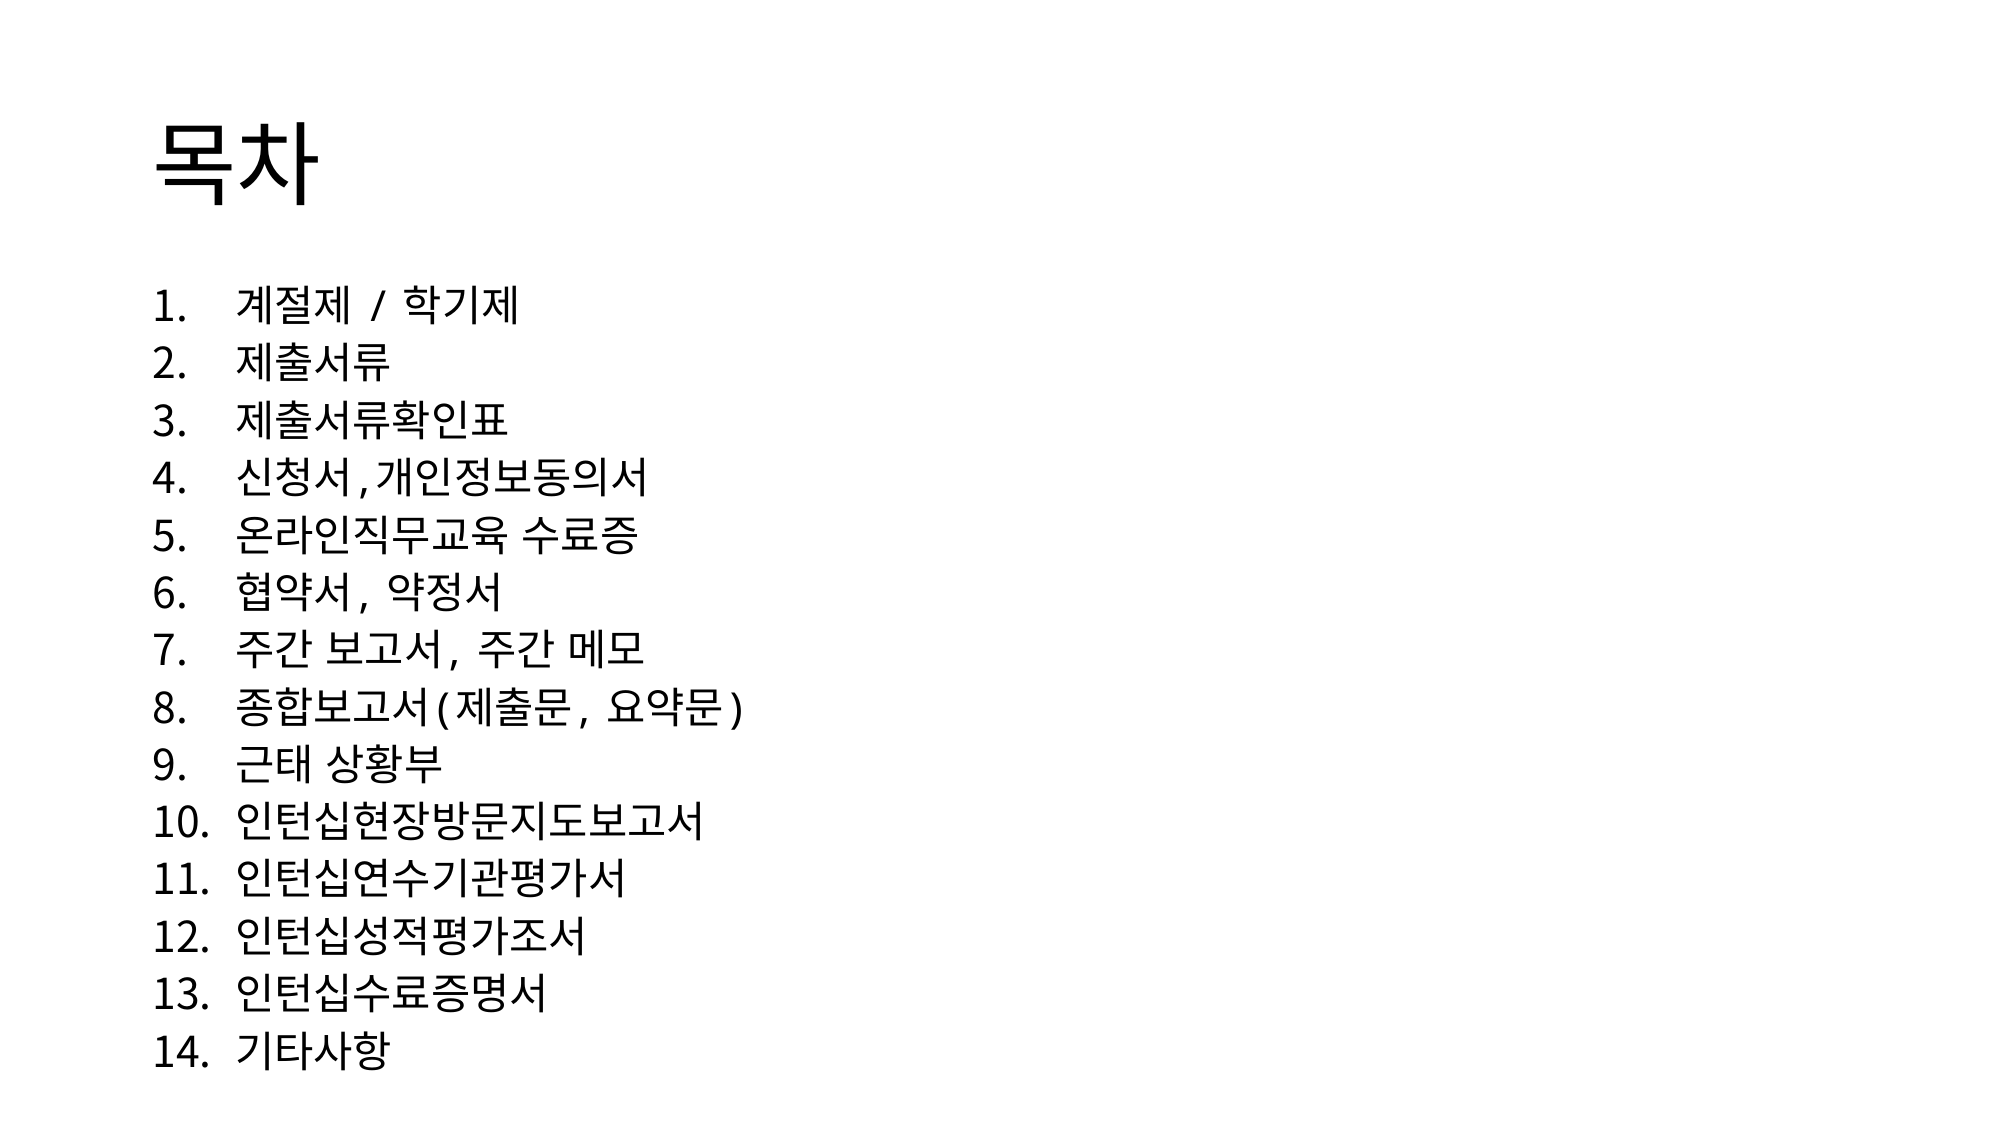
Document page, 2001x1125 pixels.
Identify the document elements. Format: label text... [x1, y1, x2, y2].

list 계절제 / 학기제 제출서류 제출서류확인표 신청서,개인정보동의서 온라인직무교육 수료증 협약서, 약정서 주간 보고서, 주간 메모 종합보고서(제출문, 요약문) 근태 상황부 인턴십현장방문지도보고서 인턴십연수기관평가서 인턴십성적평가조서 인턴십수료증명서 기타사항 [137, 277, 1863, 1099]
title 목차 [137, 59, 1863, 277]
